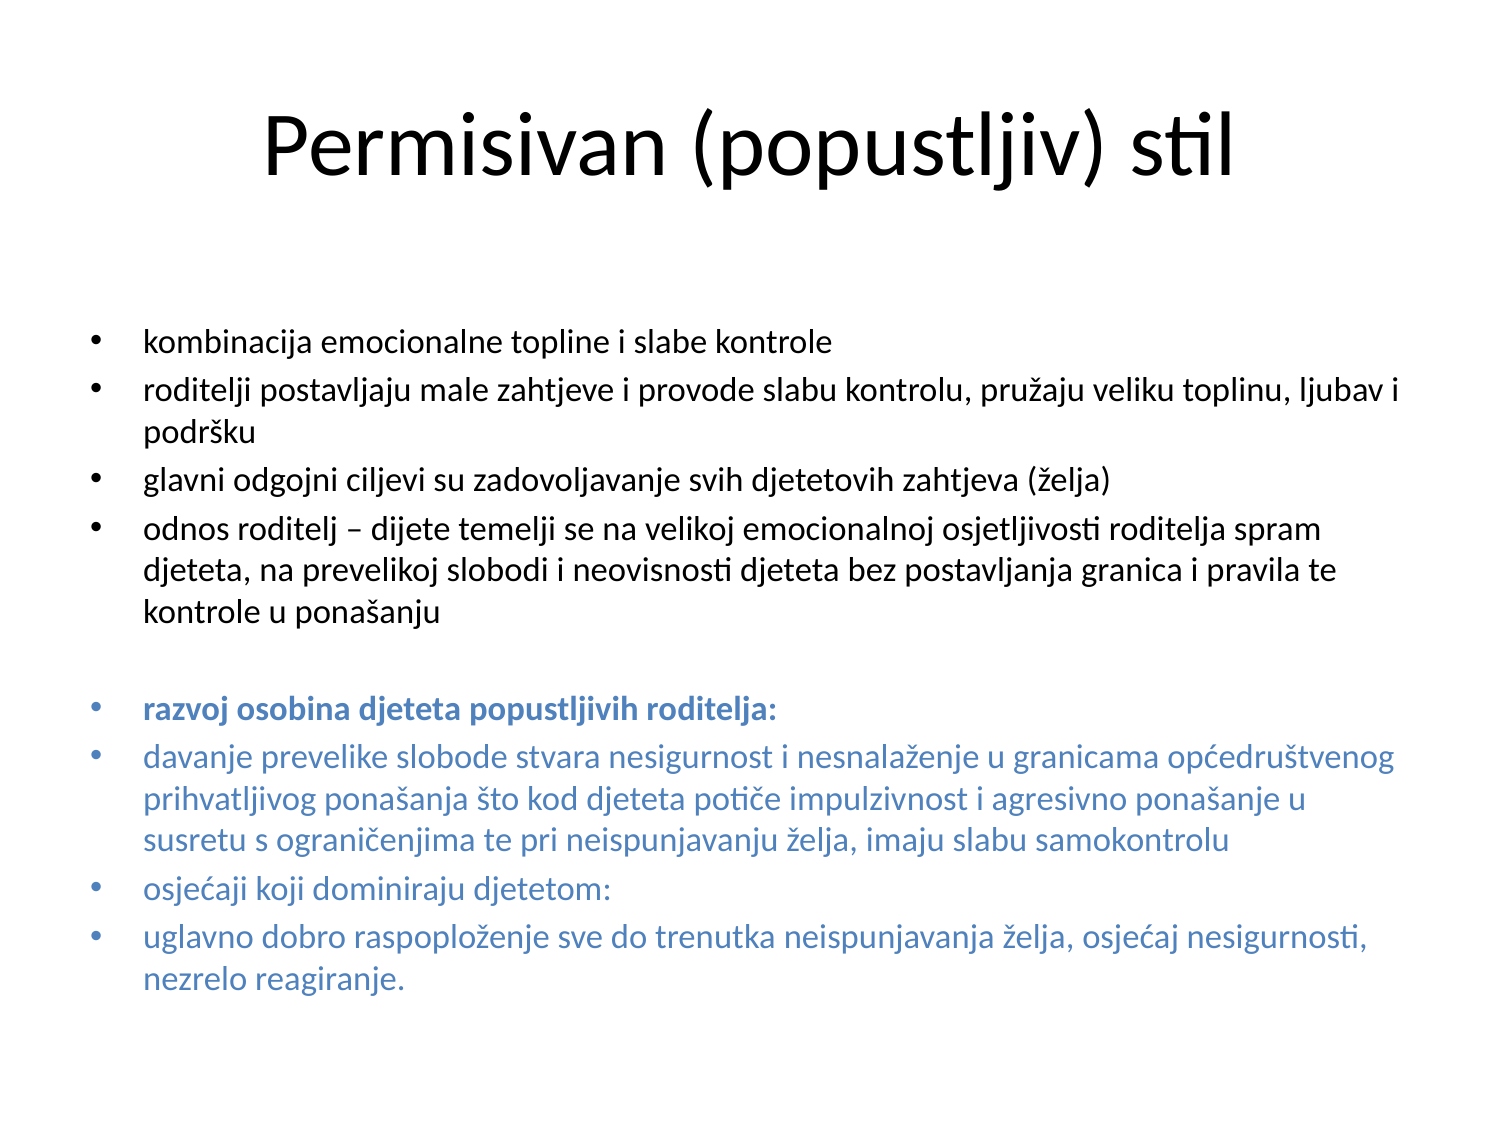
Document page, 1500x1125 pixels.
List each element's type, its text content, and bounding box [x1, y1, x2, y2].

list kombinacija emocionalne topline i slabe kontrole roditelji postavljaju male zahtjeve i provode slabu kontrolu, pružaju veliku toplinu, ljubav i podršku glavni odgojni ciljevi su zadovoljavanje svih djetetovih zahtjeva (želja) odnos roditelj – dijete temelji se na velikoj emocionalnoj osjetljivosti roditelja spram djeteta, na prevelikoj slobodi i neovisnosti djeteta bez postavljanja granica i pravila te kontrole u ponašanju razvoj osobina djeteta popustljivih roditelja: davanje prevelike slobode stvara nesigurnost i nesnalaženje u granicama općedruštvenog prihvatljivog ponašanja što kod djeteta potiče impulzivnost i agresivno ponašanje u susretu s ograničenjima te pri neispunjavanju želja, imaju slabu samokontrolu osjećaji koji dominiraju djetetom: uglavno dobro raspoploženje sve do trenutka neispunjavanja želja, osjećaj nesigurnosti, nezrelo reagiranje. [75, 262, 1425, 1005]
title Permisivan (popustljiv) stil [75, 45, 1425, 233]
